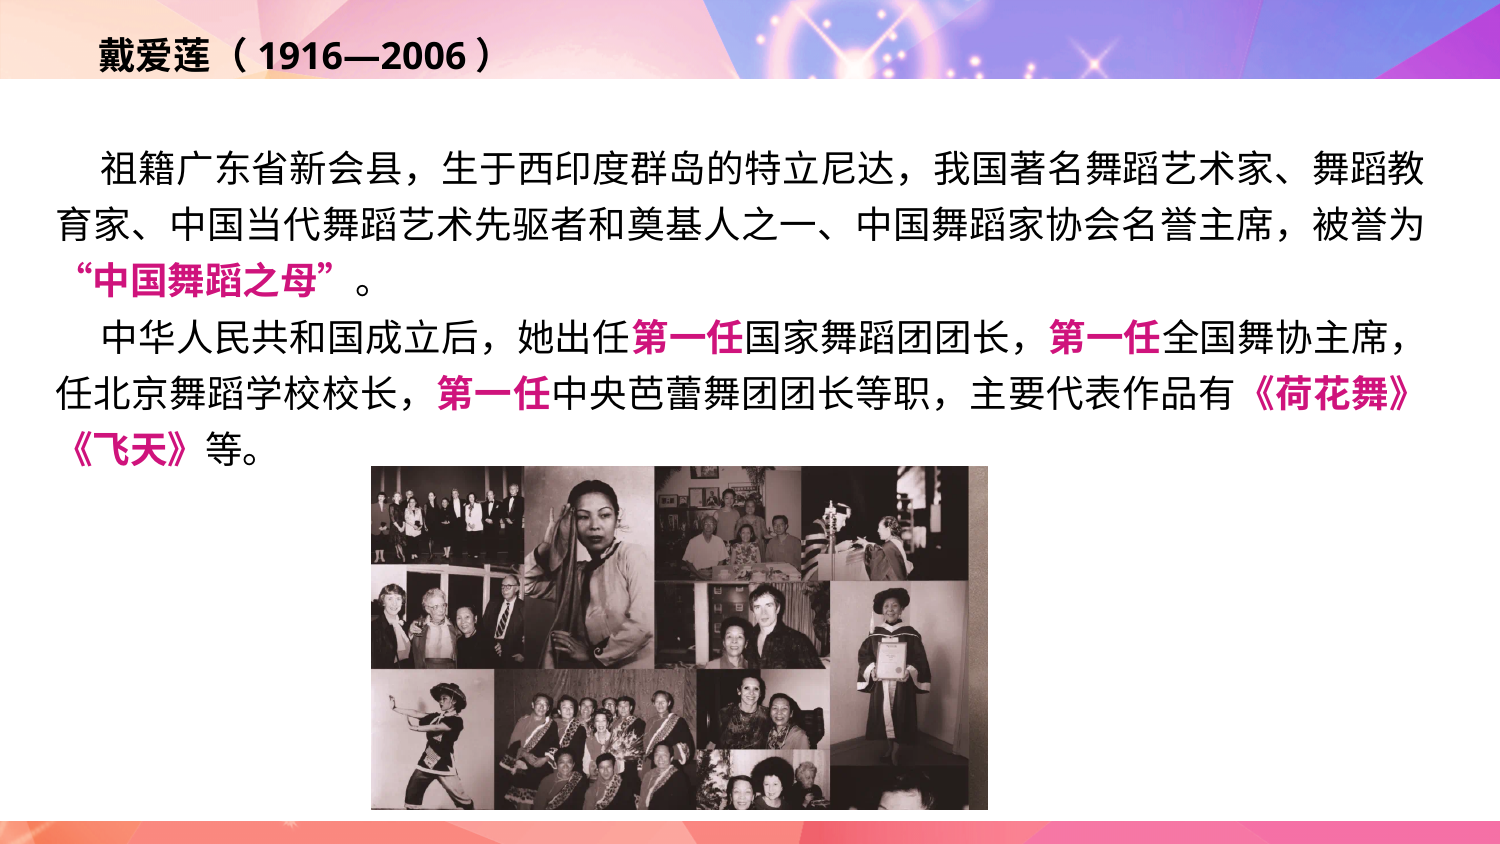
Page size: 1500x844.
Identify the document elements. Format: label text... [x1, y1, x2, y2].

picture [0, 821, 1500, 844]
picture [0, 0, 1500, 79]
picture [371, 466, 988, 810]
text_box 戴爱莲（1916—2006） 祖籍广东省新会县，生于西印度群岛的特立尼达，我国著名舞蹈艺术家、舞蹈教育家、中国当代舞蹈艺术先驱者和奠基人之一、中国舞蹈家协会名誉主席，被誉为“中国舞蹈之母”。 中华人民共和国成立后，她出任第一任国家舞蹈团团长，第一任全国舞协主席，任北京舞蹈学校校长，第一任中央芭蕾舞团团长等职，主要代表作品有《荷花舞》《飞天》等。 [40, 13, 1442, 414]
